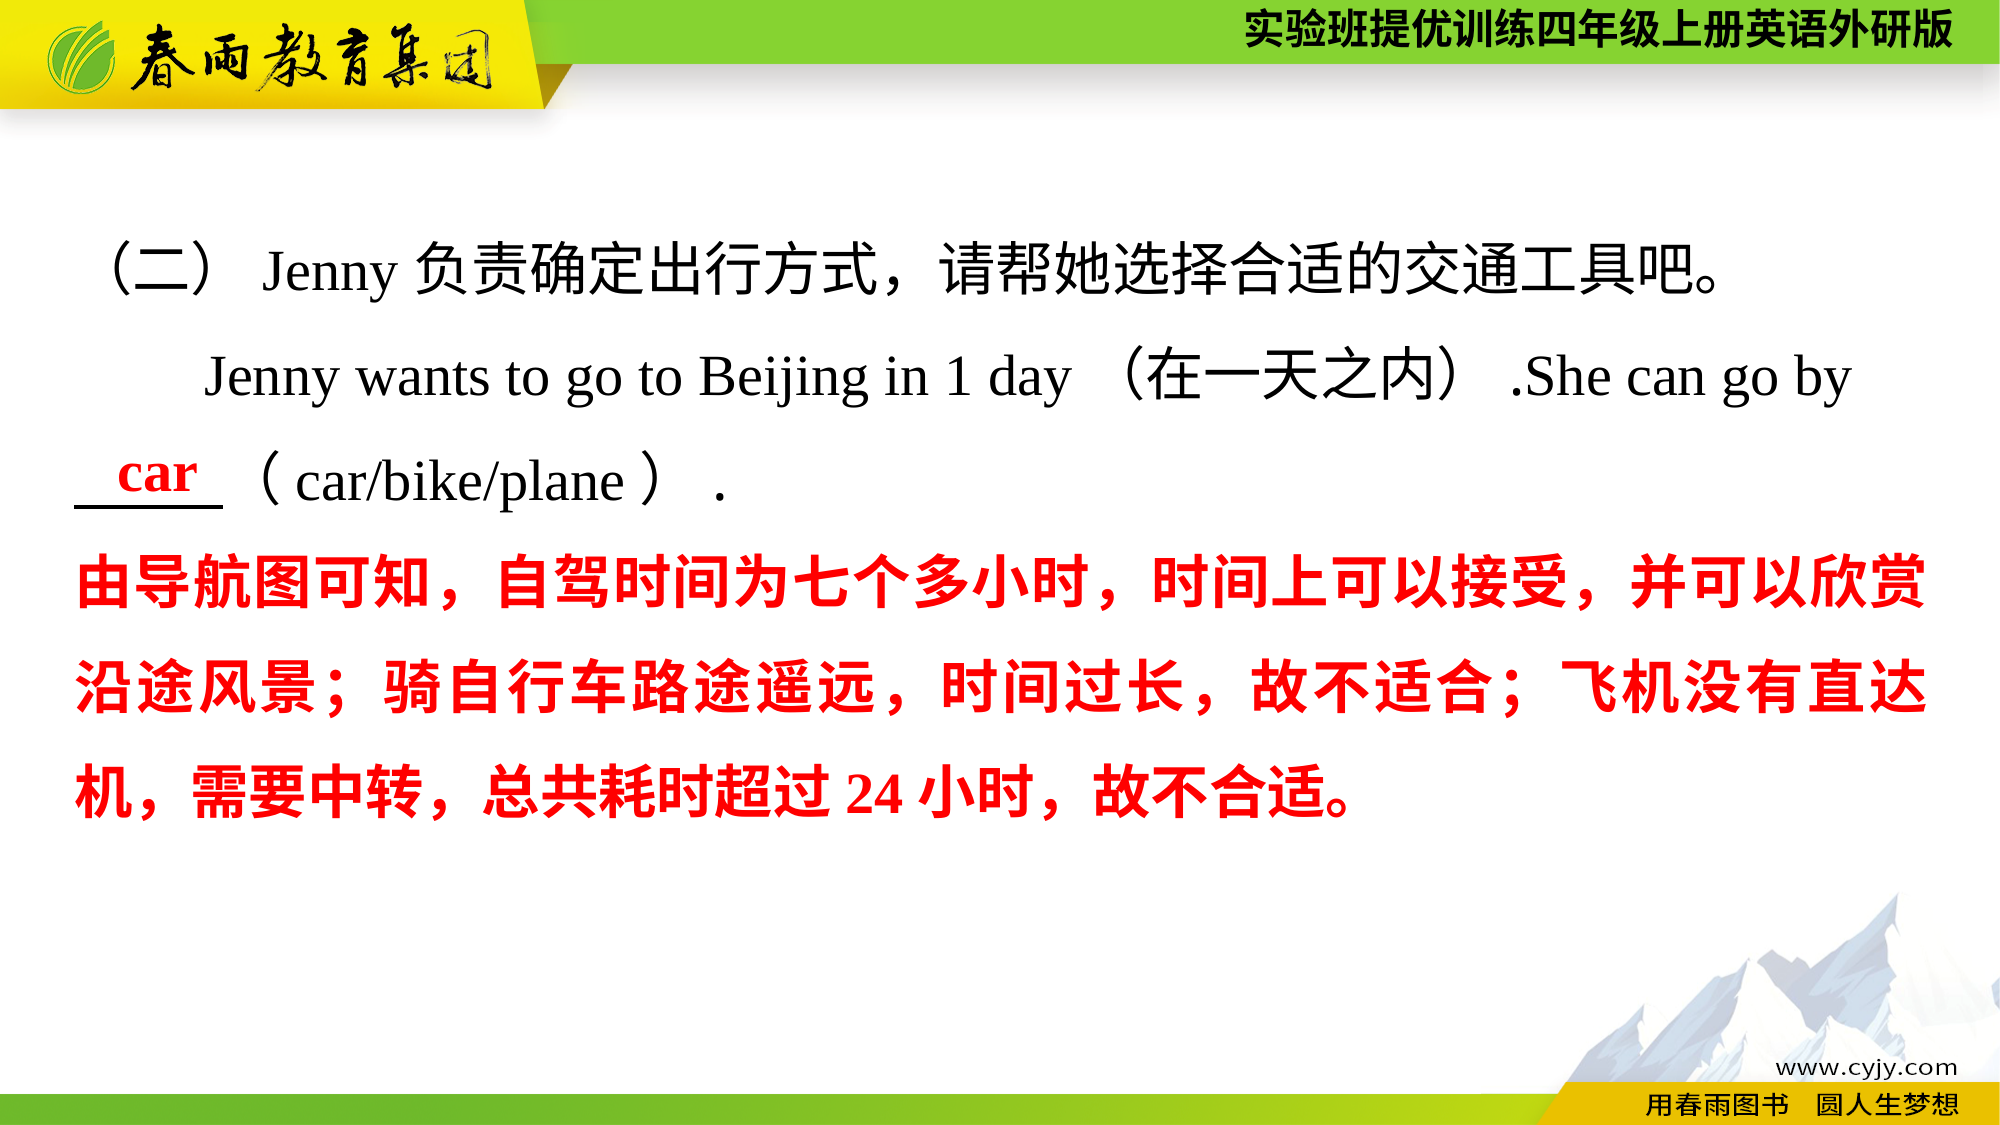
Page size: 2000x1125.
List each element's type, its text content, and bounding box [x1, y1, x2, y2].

text_box car [102, 390, 214, 502]
list （二）Jenny负责确定出行方式，请帮她选择合适的交通工具吧。 Jenny wants to go to Beijing in 1 day（在一天之内）.She can go by （car/bike/plane）. [59, 189, 1944, 502]
picture [0, 0, 2000, 1125]
text_box 由导航图可知，自驾时间为七个多小时，时间上可以接受，并可以欣赏沿途风景；骑自行车路途遥远，时间过长，故不适合；飞机没有直达机，需要中转，总共耗时超过24小时，故不合适。 [59, 502, 1944, 833]
